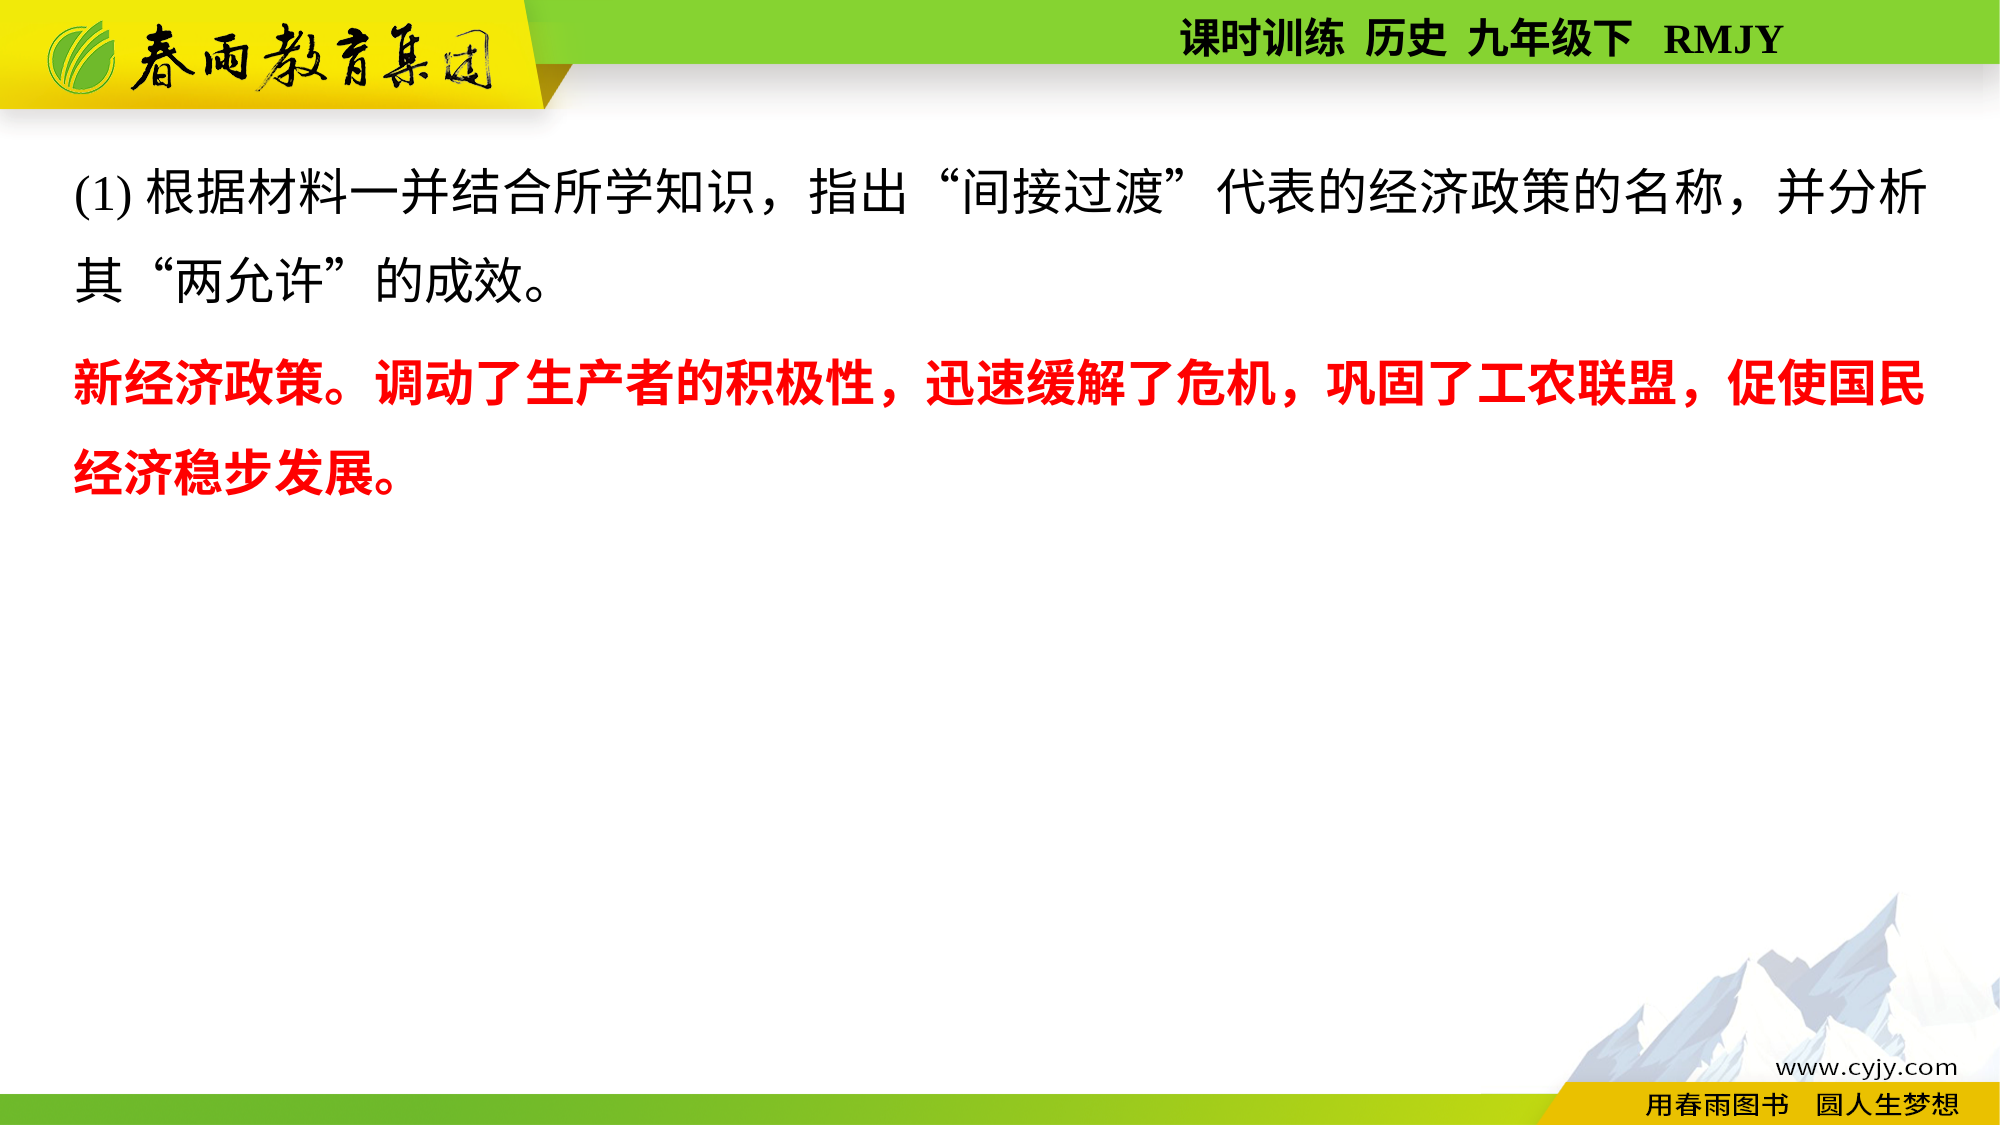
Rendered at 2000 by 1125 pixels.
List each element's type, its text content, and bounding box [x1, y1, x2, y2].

picture [0, 0, 2000, 1125]
text_box 新经济政策。调动了生产者的积极性，迅速缓解了危机，巩固了工农联盟，促使国民经济稳步发展。 [59, 314, 1944, 510]
list (1)根据材料一并结合所学知识，指出“间接过渡”代表的经济政策的名称，并分析其“两允许”的成效。 [59, 122, 1944, 308]
